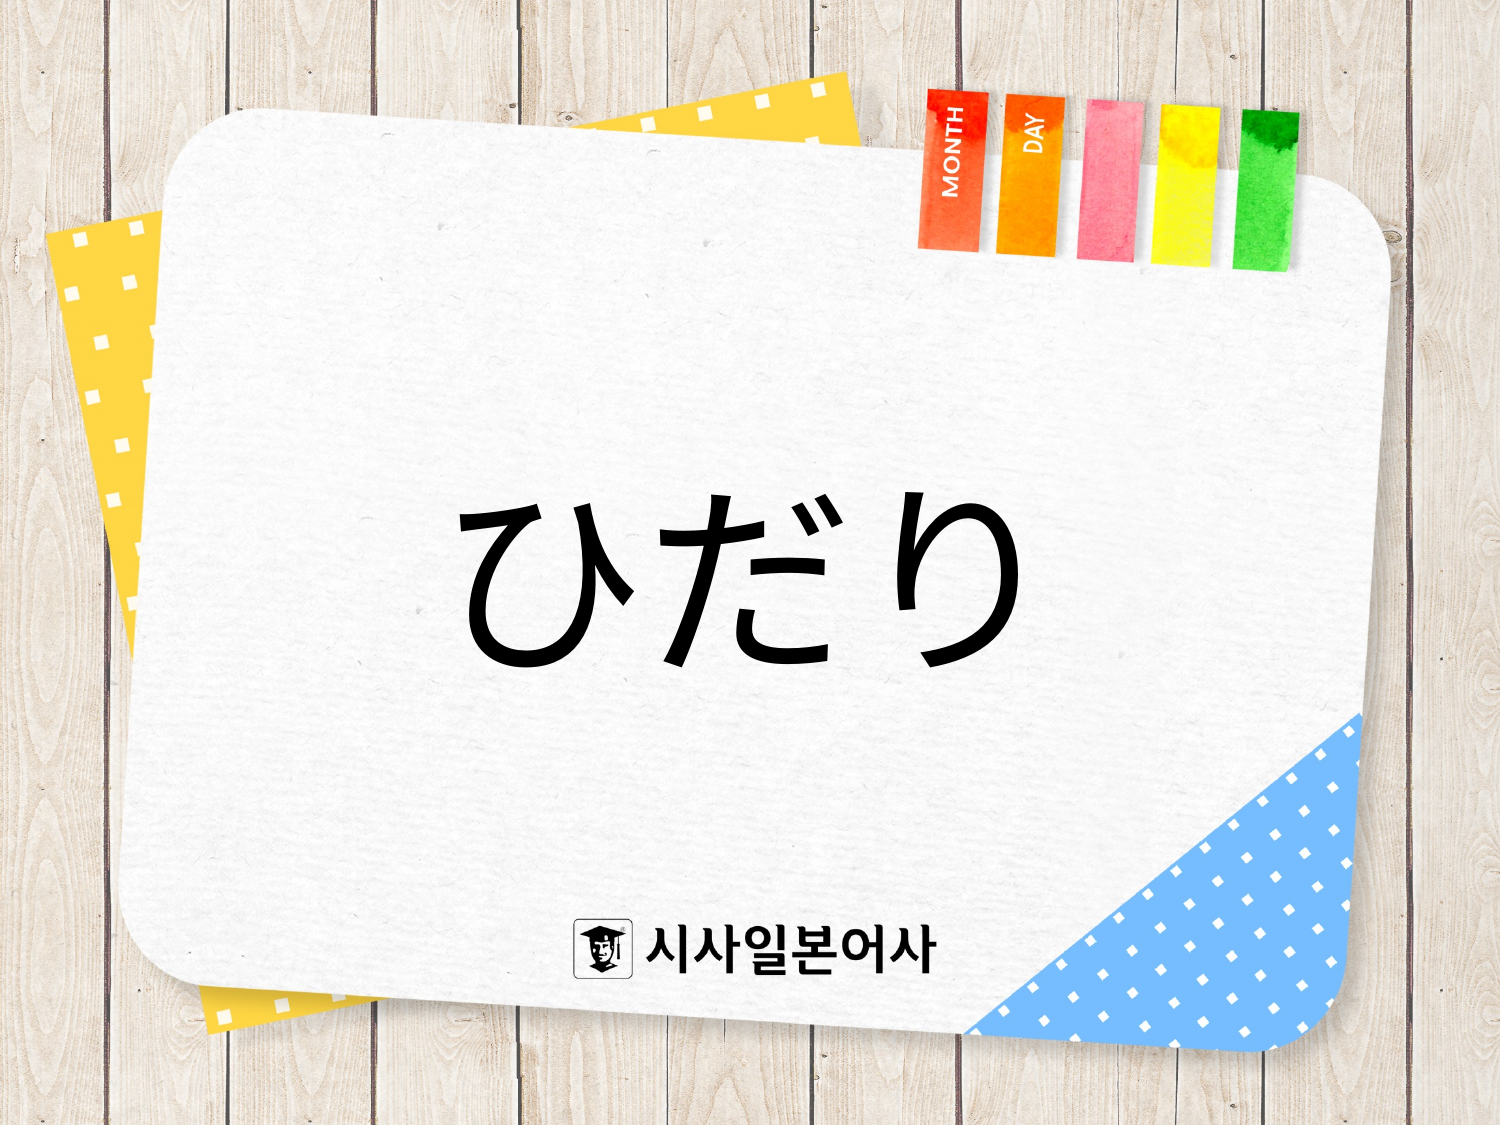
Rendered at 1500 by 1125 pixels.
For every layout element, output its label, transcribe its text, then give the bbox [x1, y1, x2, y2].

title ひだり [75, 338, 1425, 811]
picture [0, 0, 1500, 1125]
